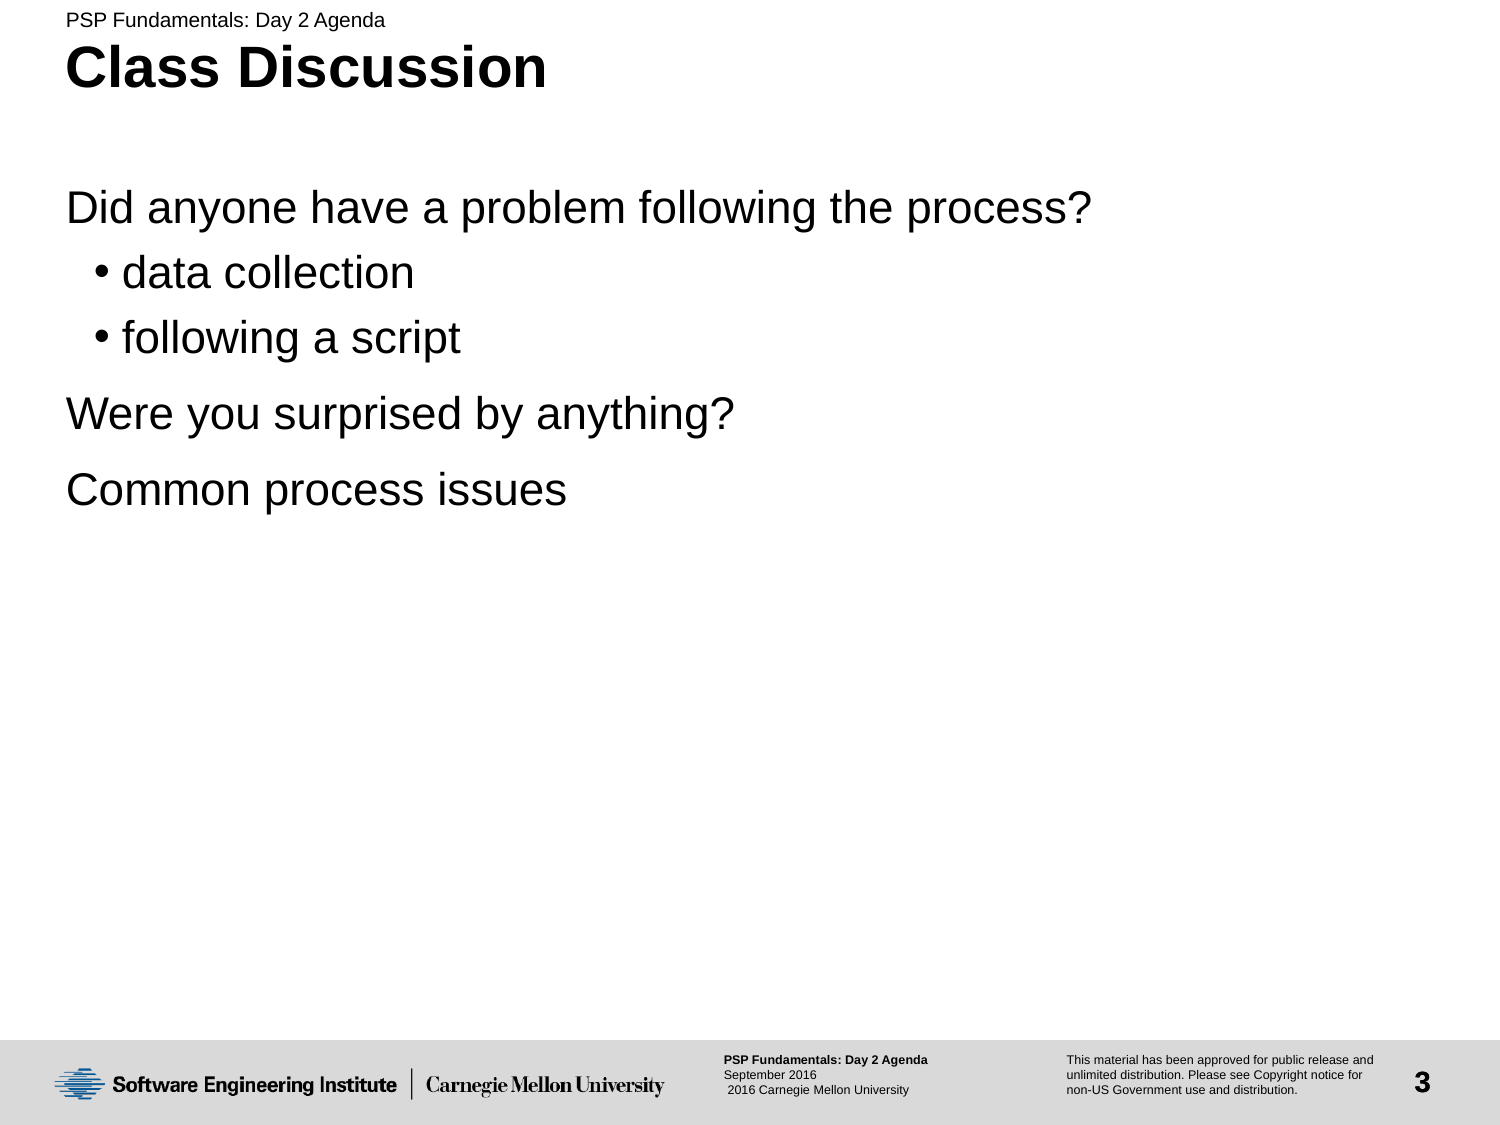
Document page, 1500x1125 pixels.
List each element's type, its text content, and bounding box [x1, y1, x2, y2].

picture [46, 1061, 673, 1104]
list Did anyone have a problem following the process? data collection following a script Were you surprised by anything? Common process issues [65, 177, 1431, 1000]
title Class Discussion [65, 37, 1430, 148]
